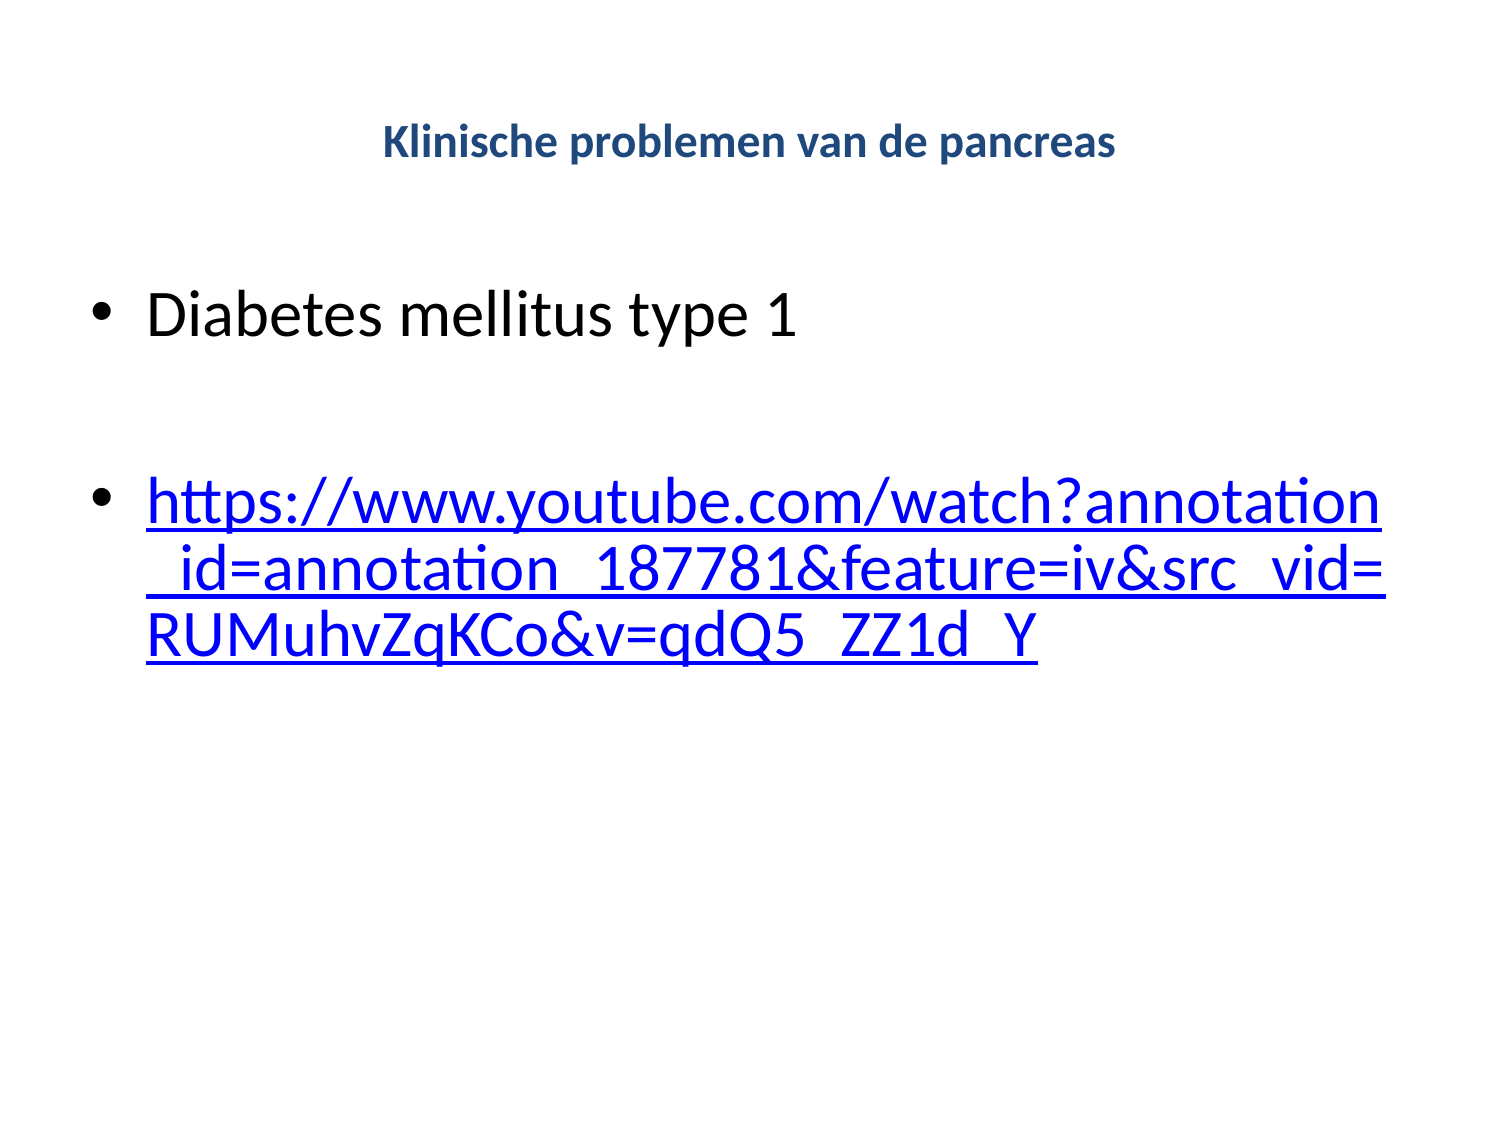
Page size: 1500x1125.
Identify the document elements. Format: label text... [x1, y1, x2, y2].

title Klinische problemen van de pancreas [75, 45, 1425, 233]
list Diabetes mellitus type 1 https://www.youtube.com/watch?annotation_id=annotation_187781&feature=iv&src_vid=RUMuhvZqKCo&v=qdQ5_ZZ1d_Y [75, 262, 1425, 1005]
